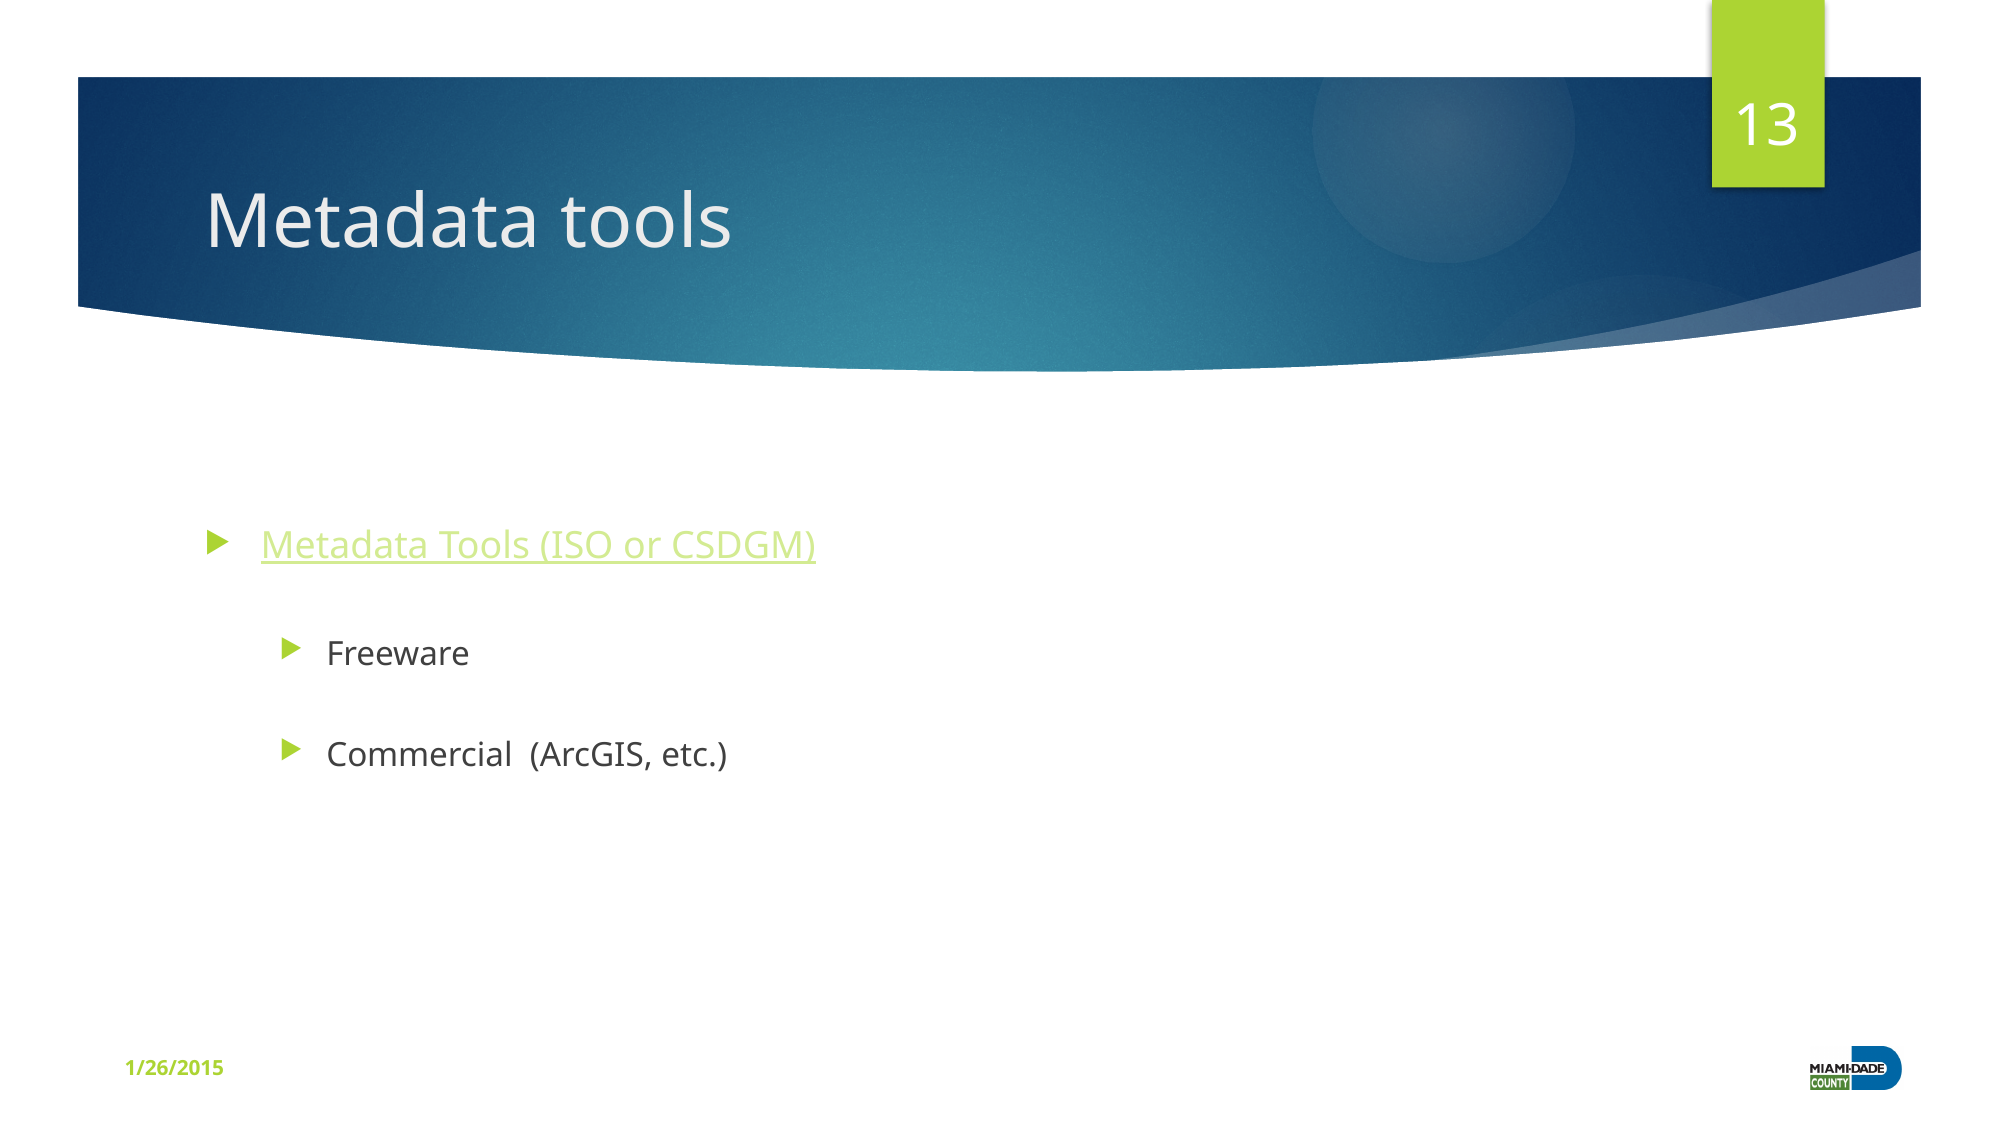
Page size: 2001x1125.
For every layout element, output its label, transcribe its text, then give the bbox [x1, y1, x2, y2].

title Metadata tools [189, 159, 1627, 276]
list Metadata Tools (ISO or CSDGM) Freeware Commercial (ArcGIS, etc.) [189, 462, 1627, 988]
slide_number 13 [1698, 48, 1836, 175]
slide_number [76, 1047, 239, 1098]
picture [1809, 1046, 1904, 1090]
